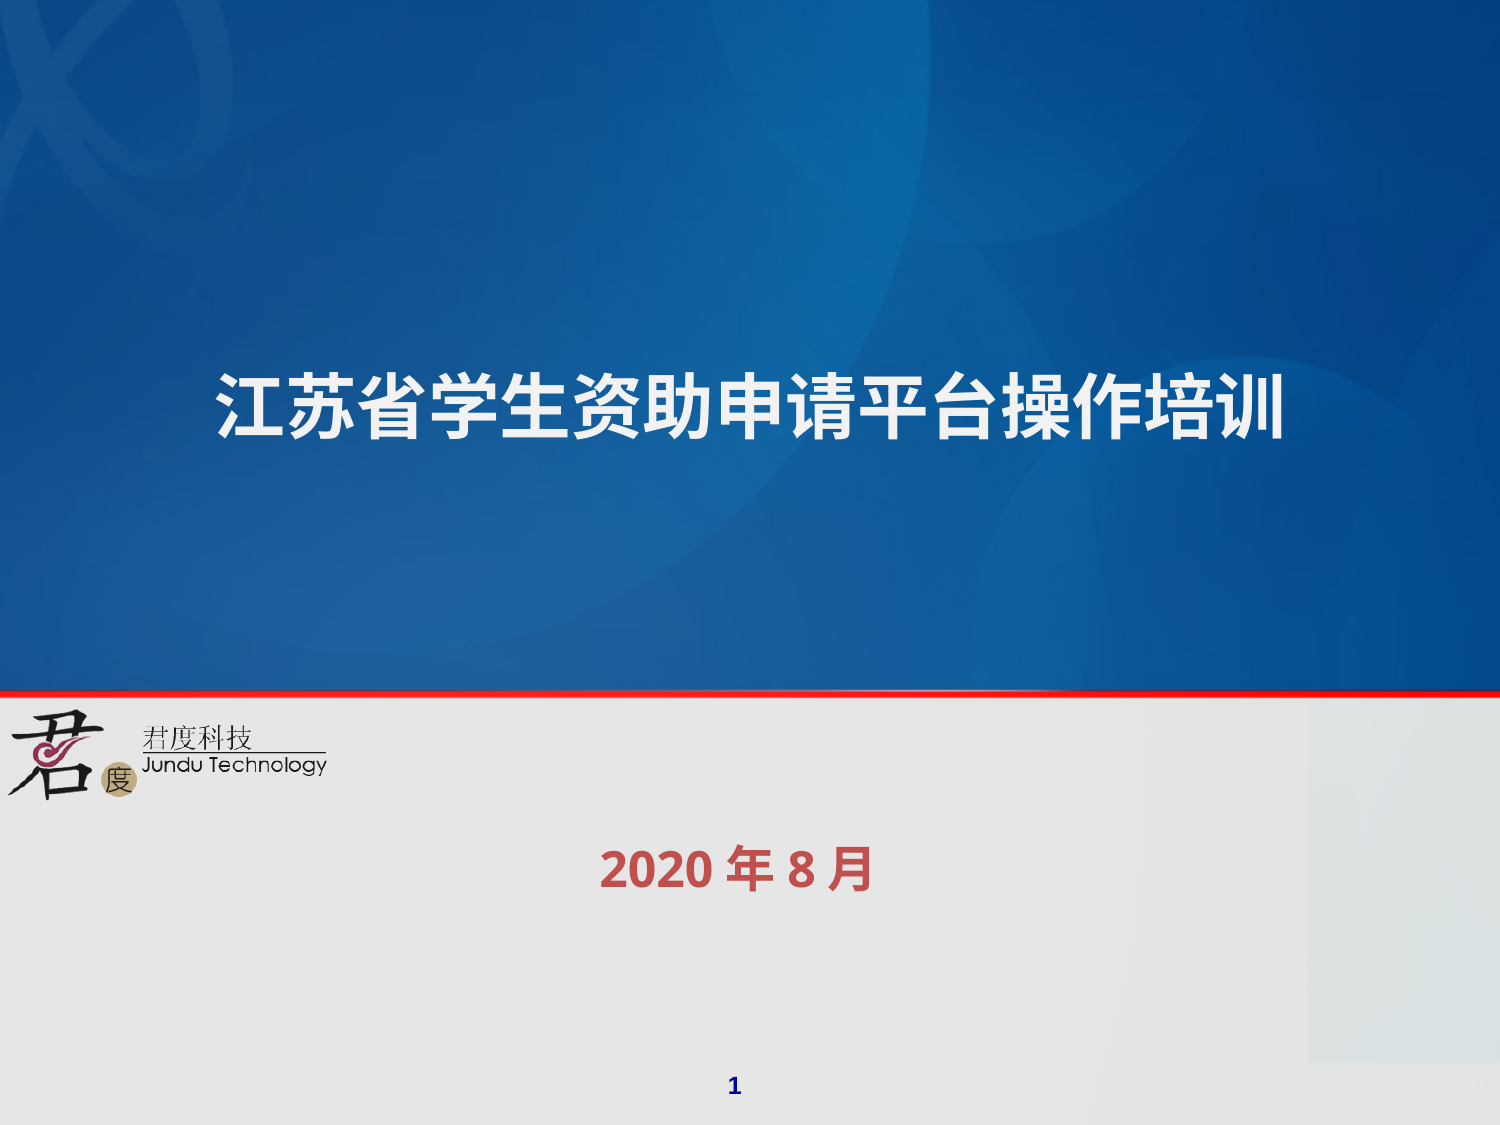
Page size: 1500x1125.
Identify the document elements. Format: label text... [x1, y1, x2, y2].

picture [0, 0, 1500, 1125]
title 江苏省学生资助申请平台操作培训 [112, 262, 1388, 505]
subtitle 2020年8月 [215, 829, 1285, 1079]
